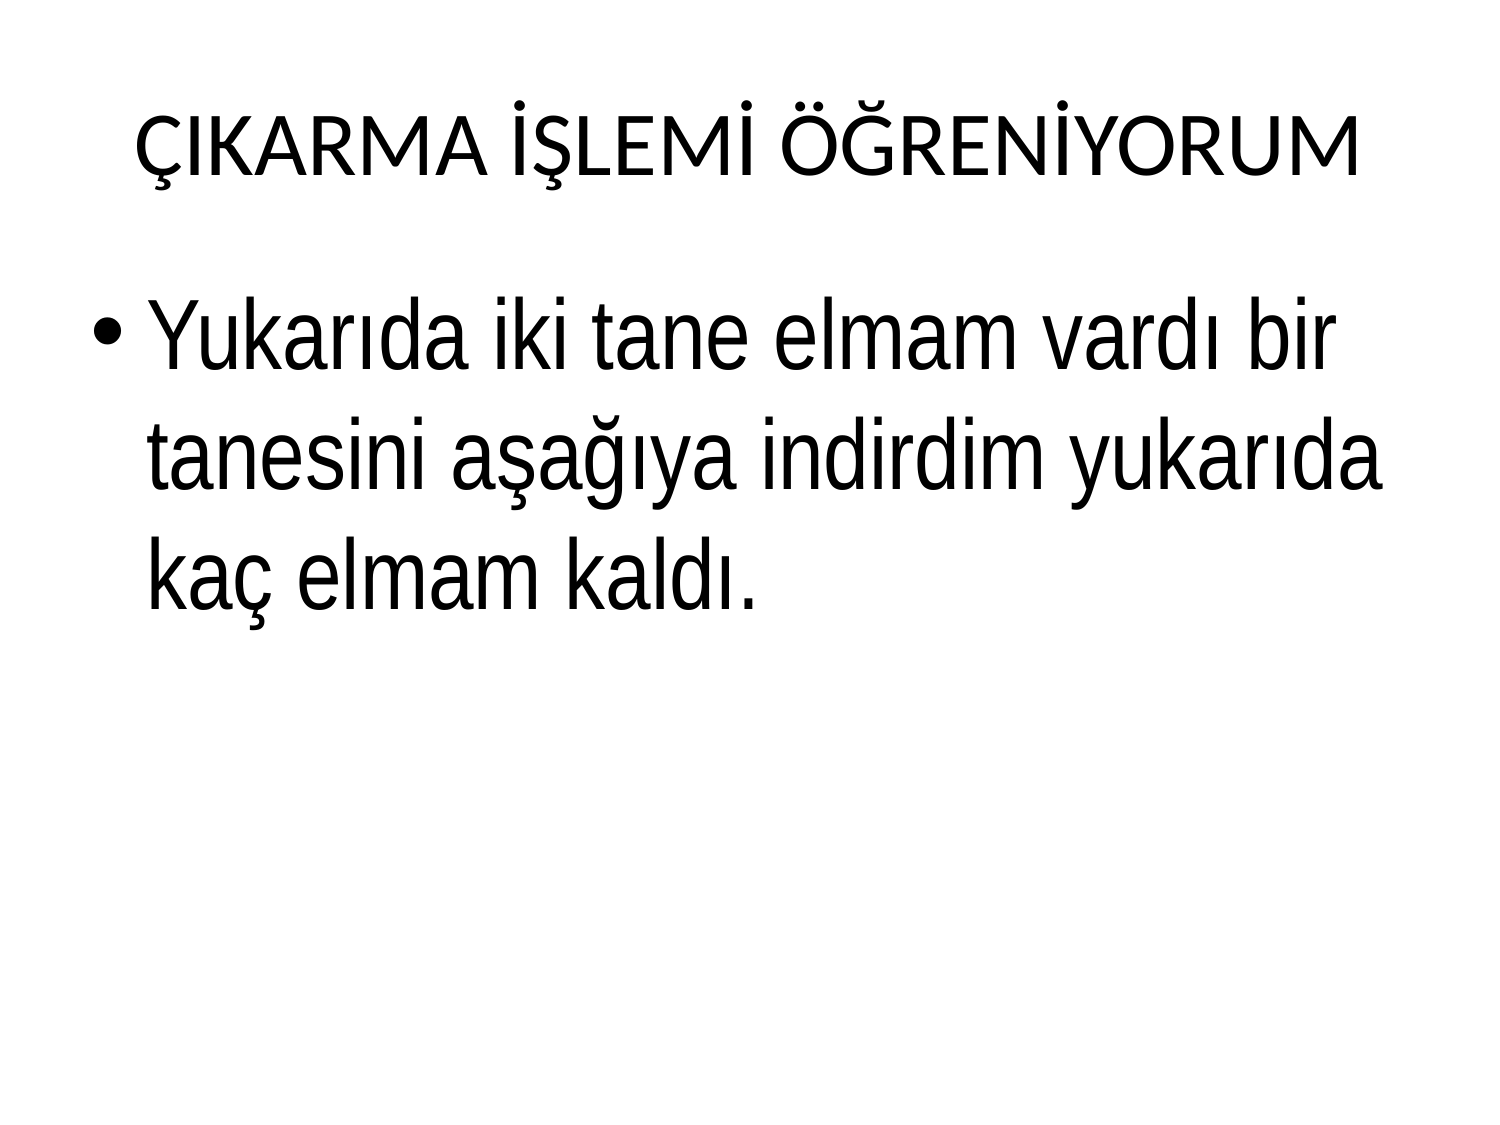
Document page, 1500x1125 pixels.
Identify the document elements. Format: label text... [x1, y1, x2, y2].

list Yukarıda iki tane elmam vardı bir tanesini aşağıya indirdim yukarıda kaç elmam kaldı. [75, 262, 1425, 1005]
title ÇIKARMA İŞLEMİ ÖĞRENİYORUM [75, 45, 1425, 233]
